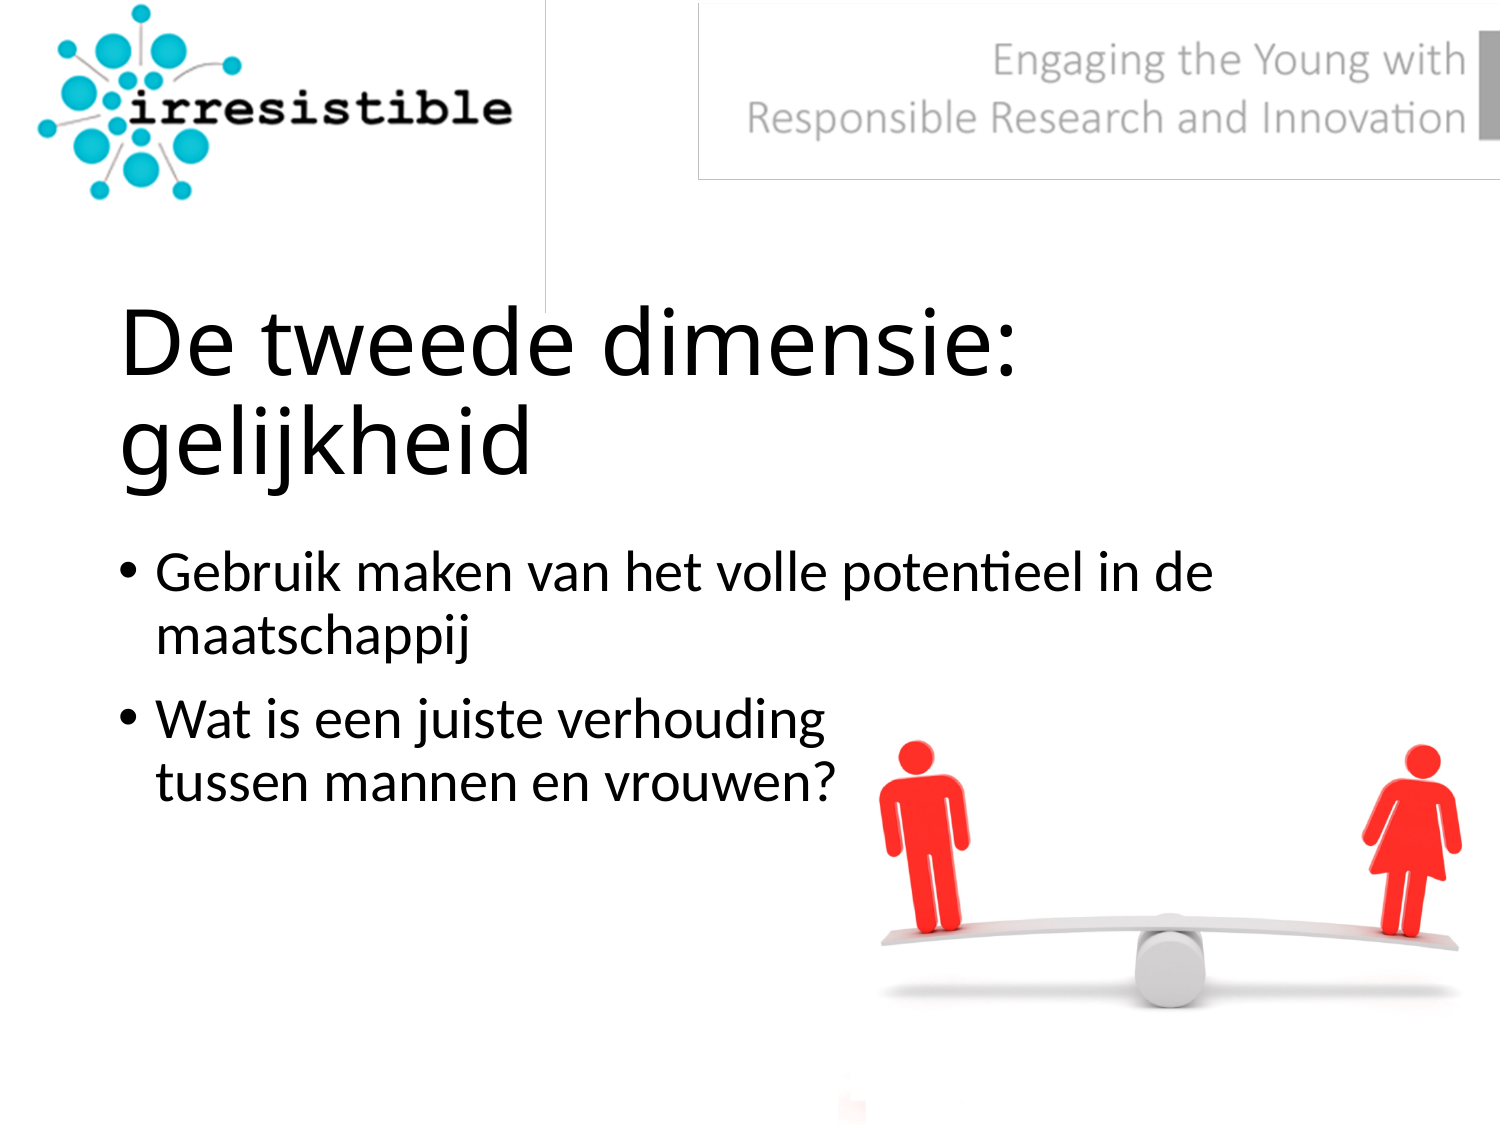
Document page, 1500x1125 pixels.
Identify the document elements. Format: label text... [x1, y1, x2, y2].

list Gebruik maken van het volle potentieel in de maatschappij Wat is een juiste verhouding tussen mannen en vrouwen? [103, 533, 1397, 1014]
picture [32, 0, 1500, 313]
title De tweede dimensie: gelijkheid [103, 286, 1397, 505]
picture [838, 644, 1500, 1125]
